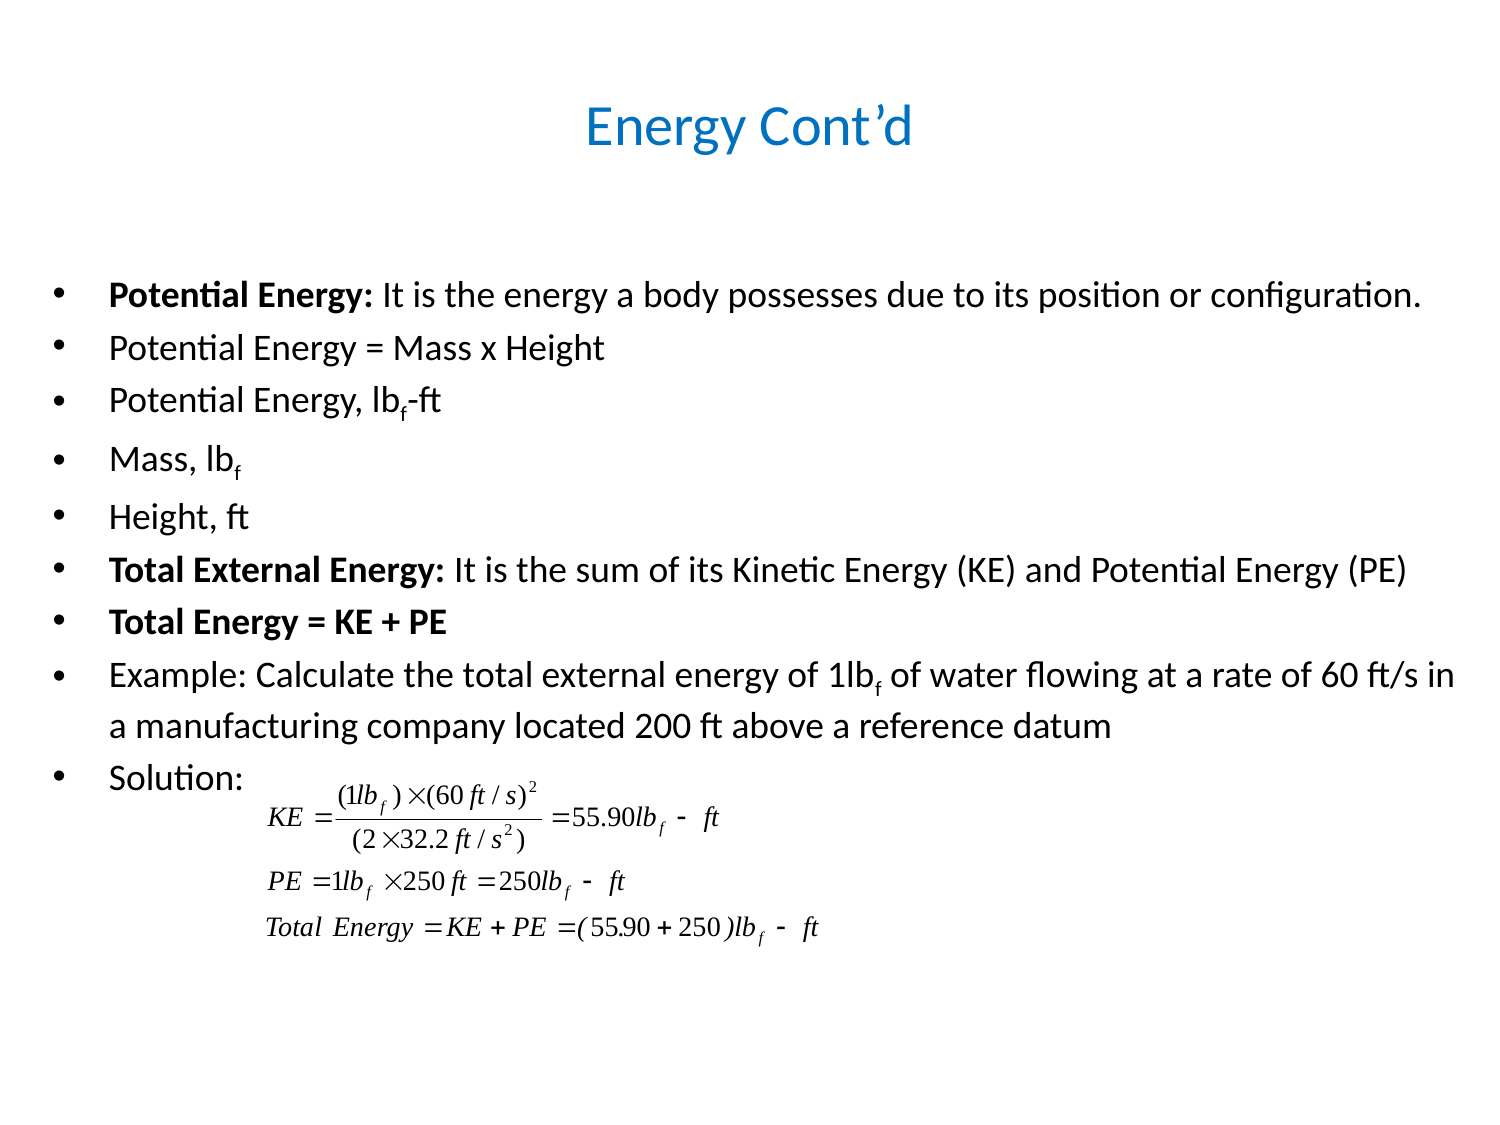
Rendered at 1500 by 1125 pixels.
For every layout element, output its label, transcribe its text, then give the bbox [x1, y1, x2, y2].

list Potential Energy: It is the energy a body possesses due to its position or configuration. Potential Energy = Mass x Height Potential Energy, lbf-ft Mass, lbf Height, ft Total External Energy: It is the sum of its Kinetic Energy (KE) and Potential Energy (PE) Total Energy = KE + PE Example: Calculate the total external energy of 1lbf of water flowing at a rate of 60 ft/s in a manufacturing company located 200 ft above a reference datum Solution: [37, 262, 1475, 1005]
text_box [262, 774, 826, 955]
title Energy Cont’d [75, 45, 1425, 200]
